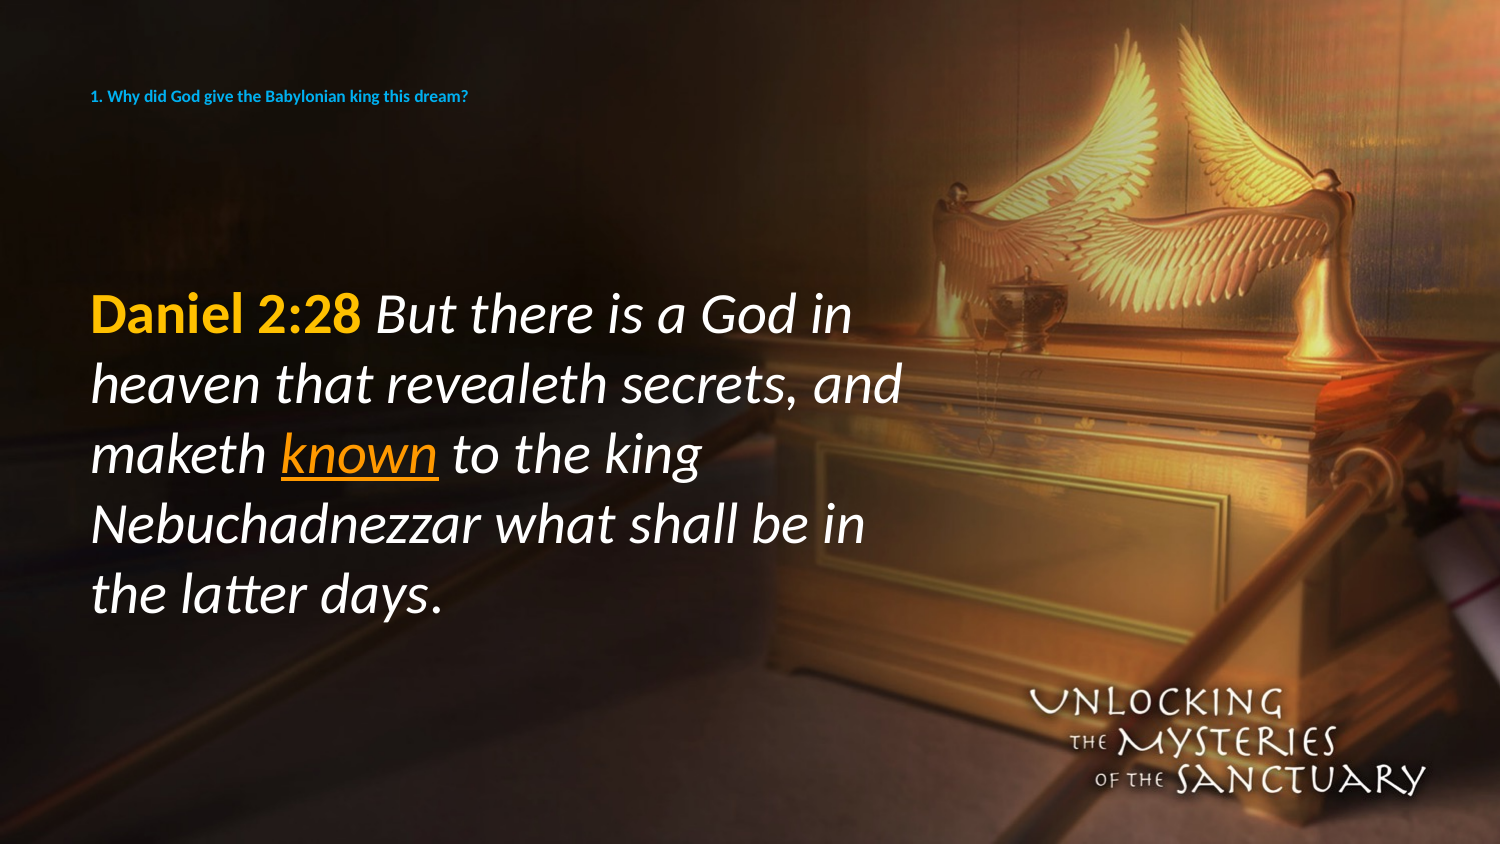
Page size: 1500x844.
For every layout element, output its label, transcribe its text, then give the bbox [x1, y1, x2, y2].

title 1. Why did God give the Babylonian king this dream? [75, 33, 1425, 175]
list Daniel 2:28 But there is a God in heaven that revealeth secrets, and maketh known to the king Nebuchadnezzar what shall be in the latter days. [75, 267, 946, 754]
picture [0, 0, 1500, 844]
